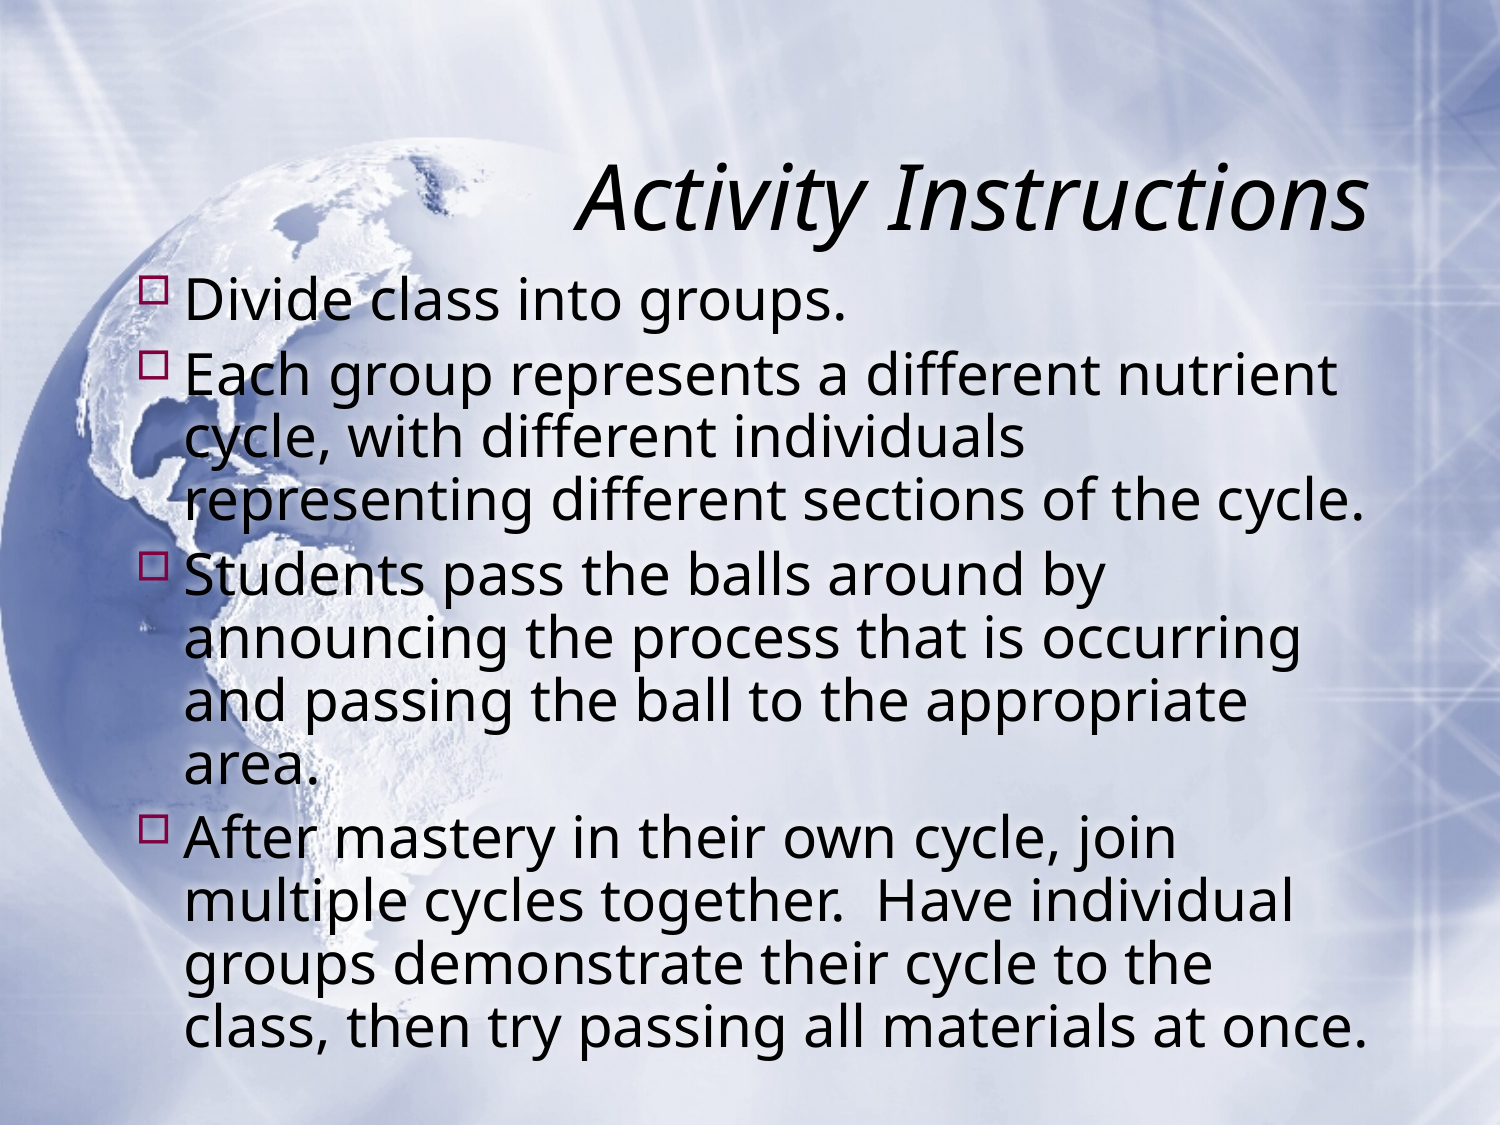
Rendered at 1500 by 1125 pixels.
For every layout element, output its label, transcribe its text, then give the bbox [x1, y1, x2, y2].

picture [0, 0, 1500, 1125]
list Divide class into groups. Each group represents a different nutrient cycle, with different individuals representing different sections of the cycle. Students pass the balls around by announcing the process that is occurring and passing the ball to the appropriate area. After mastery in their own cycle, join multiple cycles together. Have individual groups demonstrate their cycle to the class, then try passing all materials at once. [112, 262, 1388, 938]
title Activity Instructions [112, 99, 1388, 252]
